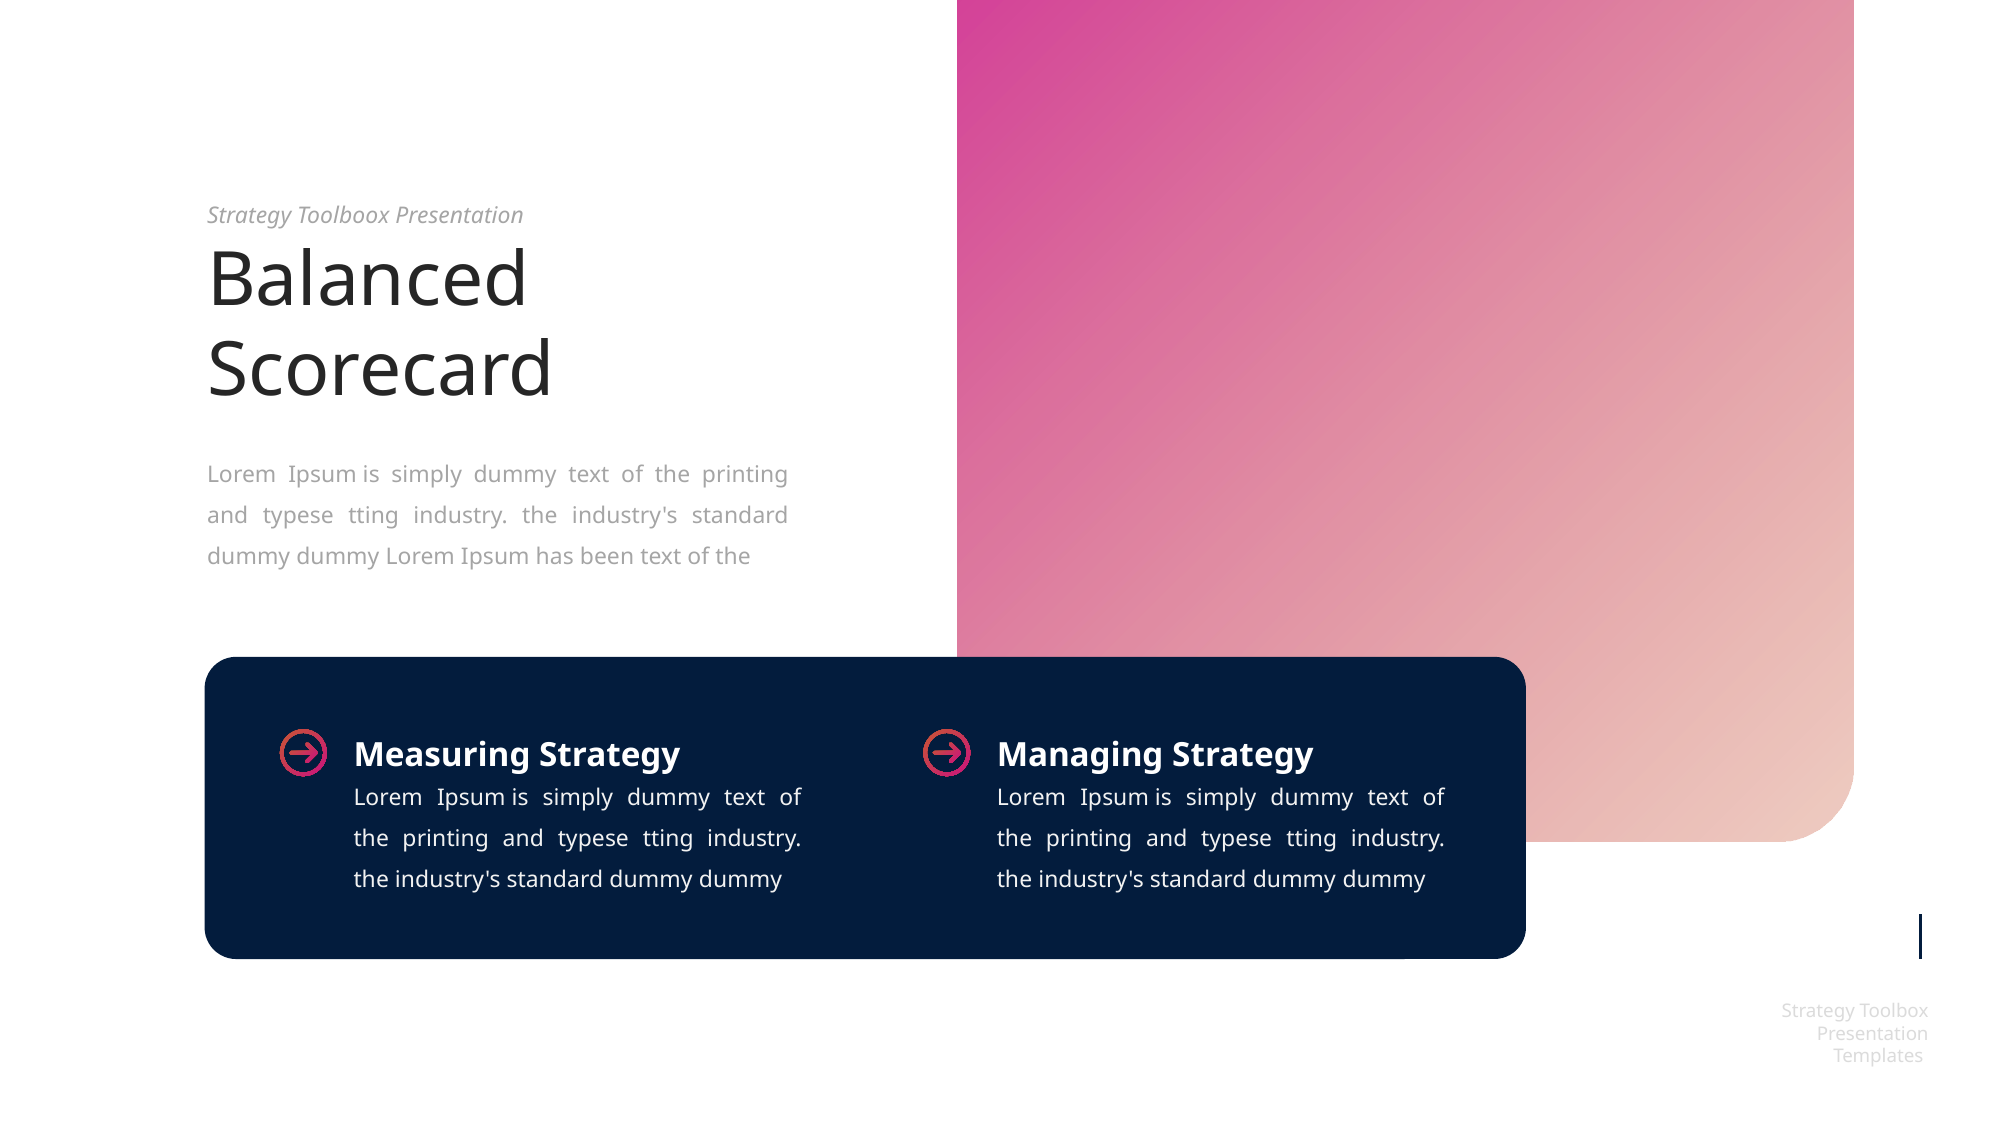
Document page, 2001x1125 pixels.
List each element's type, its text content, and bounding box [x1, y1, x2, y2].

text_box Lorem Ipsum is simply dummy text of the printing and typese tting industry. the industry's standard dummy dummy [338, 761, 817, 900]
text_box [279, 729, 327, 777]
text_box Strategy Toolbox Presentation Templates [1716, 991, 1943, 1074]
text_box Lorem Ipsum is simply dummy text of the printing and typese tting industry. the industry's standard dummy dummy [982, 842, 1461, 900]
text_box Strategy Toolboox Presentation [192, 179, 591, 236]
text_box Balanced Scorecard [192, 223, 840, 419]
picture [957, 0, 1854, 842]
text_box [923, 729, 971, 777]
text_box Lorem Ipsum is simply dummy text of the printing and typese tting industry. the industry's standard dummy dummy Lorem Ipsum has been text of the [192, 438, 805, 577]
text_box Measuring Strategy [338, 705, 817, 761]
text_box [203, 655, 1528, 961]
